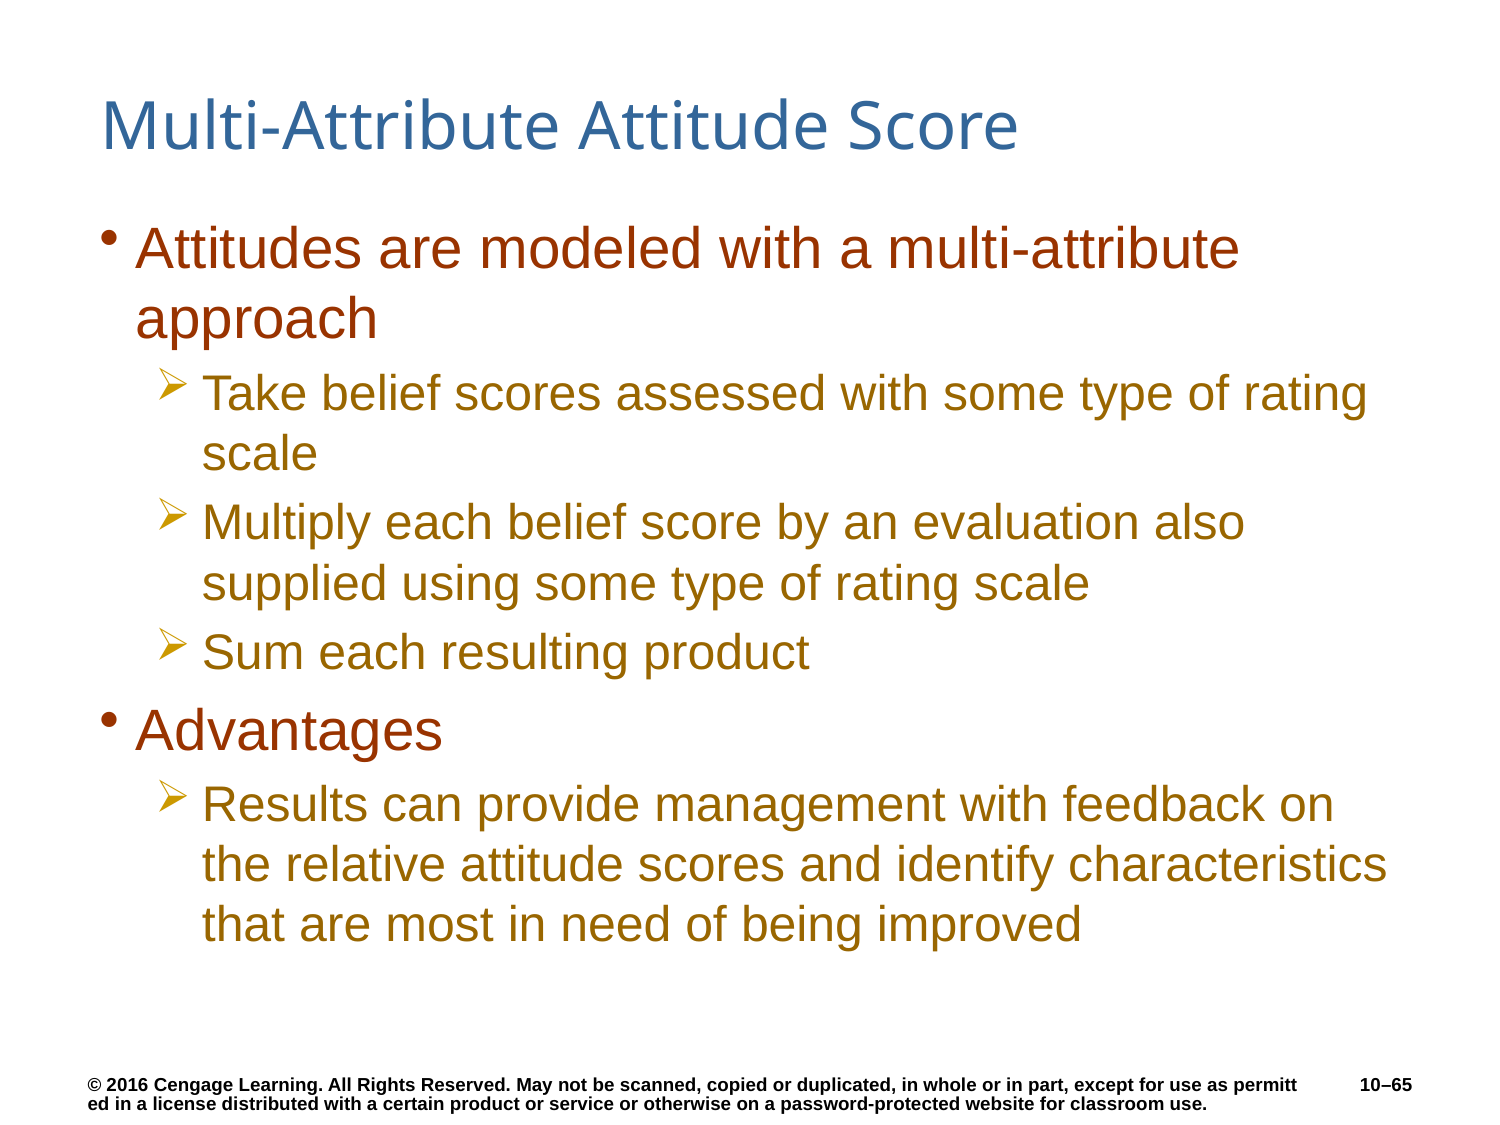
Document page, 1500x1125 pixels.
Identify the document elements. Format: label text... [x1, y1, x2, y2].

slide_number 10–65 [1050, 1042, 1413, 1103]
title Multi-Attribute Attitude Score [85, 75, 1411, 171]
footer © 2016 Cengage Learning. All Rights Reserved. May not be scanned, copied or duplicated, in whole or in part, except for use as permitted in a license distributed with a certain product or service or otherwise on a password-protected website for classroom use. [87, 1057, 1050, 1103]
list Attitudes are modeled with a multi-attribute approach Take belief scores assessed with some type of rating scale Multiply each belief score by an evaluation also supplied using some type of rating scale Sum each resulting product Advantages Results can provide management with feedback on the relative attitude scores and identify characteristics that are most in need of being improved [84, 202, 1414, 1013]
